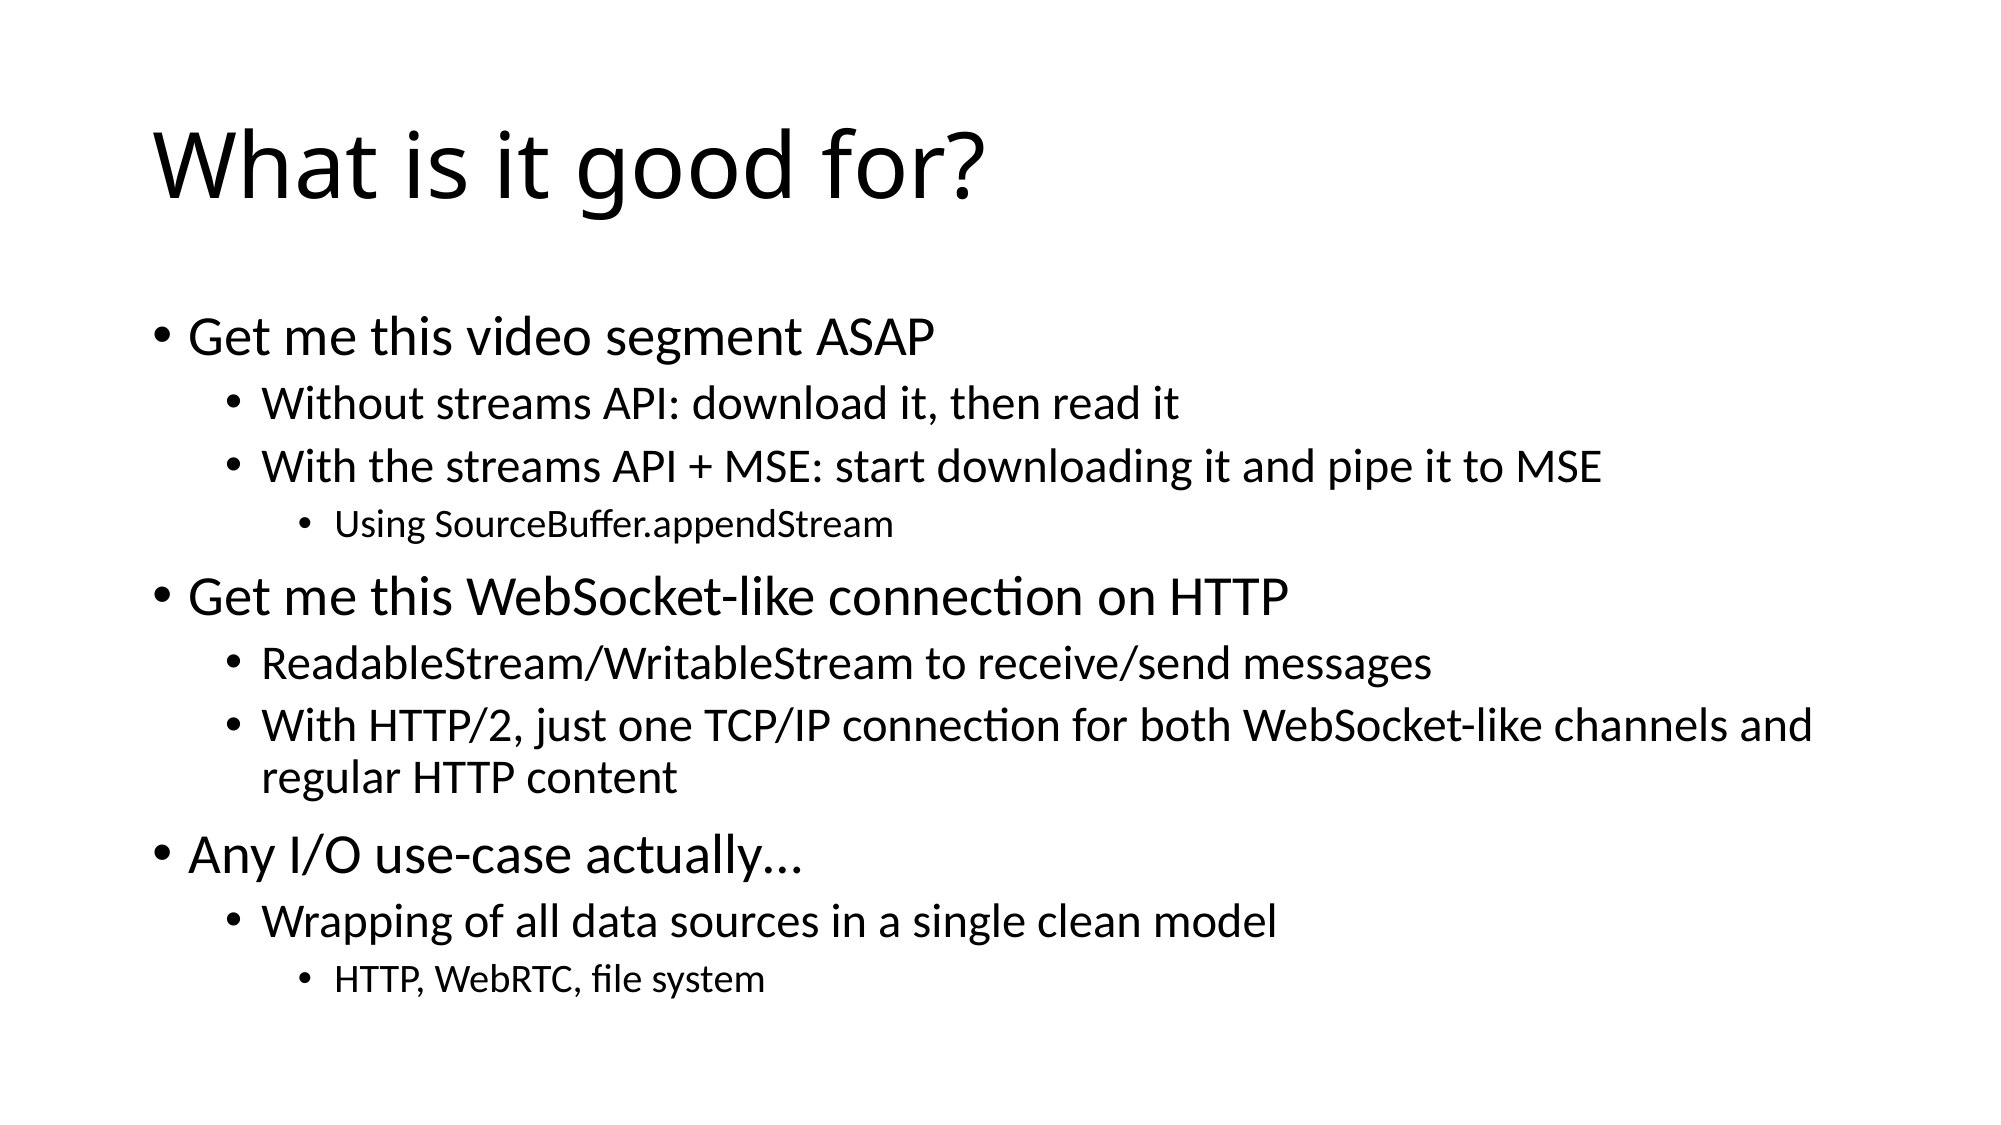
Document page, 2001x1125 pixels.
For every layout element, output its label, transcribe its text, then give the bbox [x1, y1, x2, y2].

title What is it good for? [137, 59, 1863, 278]
list Get me this video segment ASAP Without streams API: download it, then read it With the streams API + MSE: start downloading it and pipe it to MSE Using SourceBuffer.appendStream Get me this WebSocket-like connection on HTTP ReadableStream/WritableStream to receive/send messages With HTTP/2, just one TCP/IP connection for both WebSocket-like channels and regular HTTP content Any I/O use-case actually… Wrapping of all data sources in a single clean model HTTP, WebRTC, file system [137, 299, 1863, 1014]
